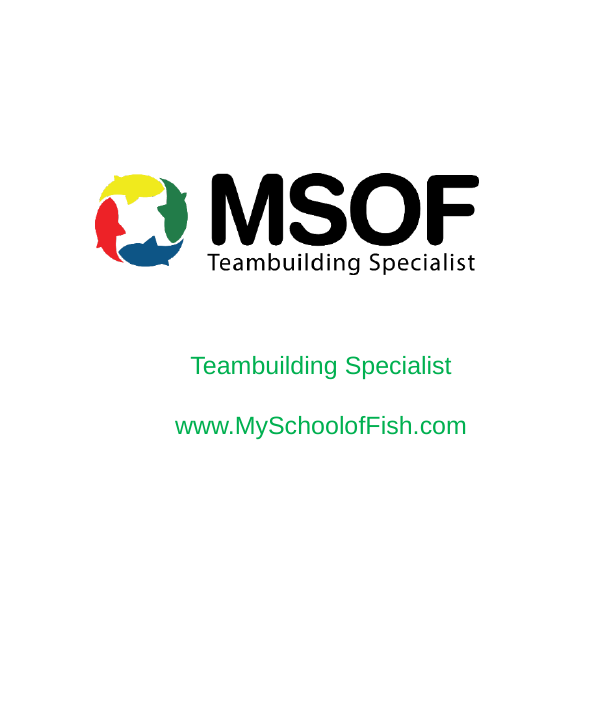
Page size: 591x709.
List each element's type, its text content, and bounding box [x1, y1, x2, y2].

text_box Teambuilding Specialist www.MySchoolofFish.com [153, 342, 490, 448]
picture [95, 173, 479, 275]
